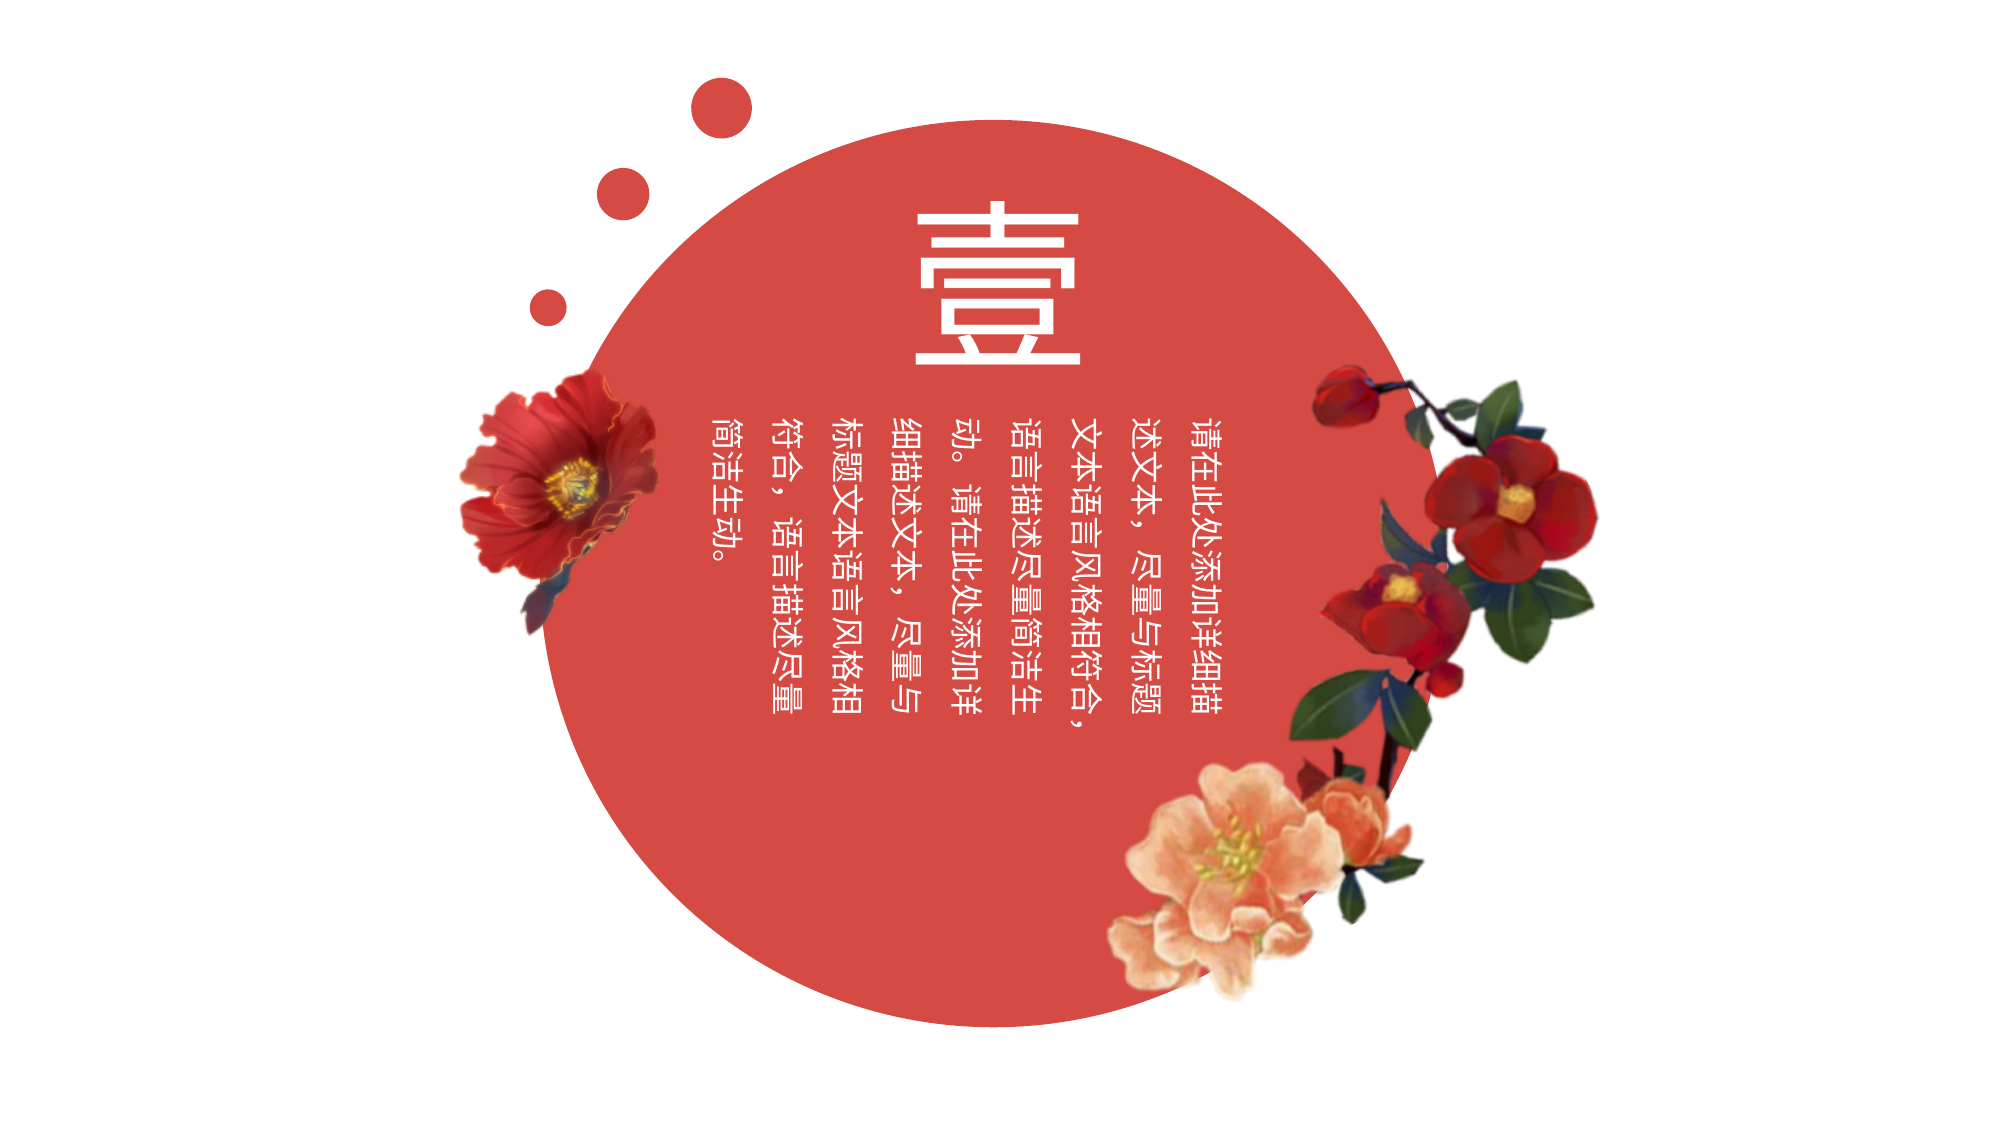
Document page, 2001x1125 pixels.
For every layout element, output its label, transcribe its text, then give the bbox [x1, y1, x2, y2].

text_box [528, 288, 568, 328]
picture [458, 368, 660, 636]
text_box 请在此处添加详细描述文本，尽量与标题文本语言风格相符合，语言描述尽量简洁生动。请在此处添加详细描述文本，尽量与标题文本语言风格相符合，语言描述尽量简洁生动。 [740, 402, 1099, 760]
text_box [543, 118, 1387, 1029]
picture [1018, 293, 1714, 1004]
text_box [595, 166, 651, 222]
text_box [690, 76, 753, 140]
text_box 壹 [891, 164, 1105, 400]
